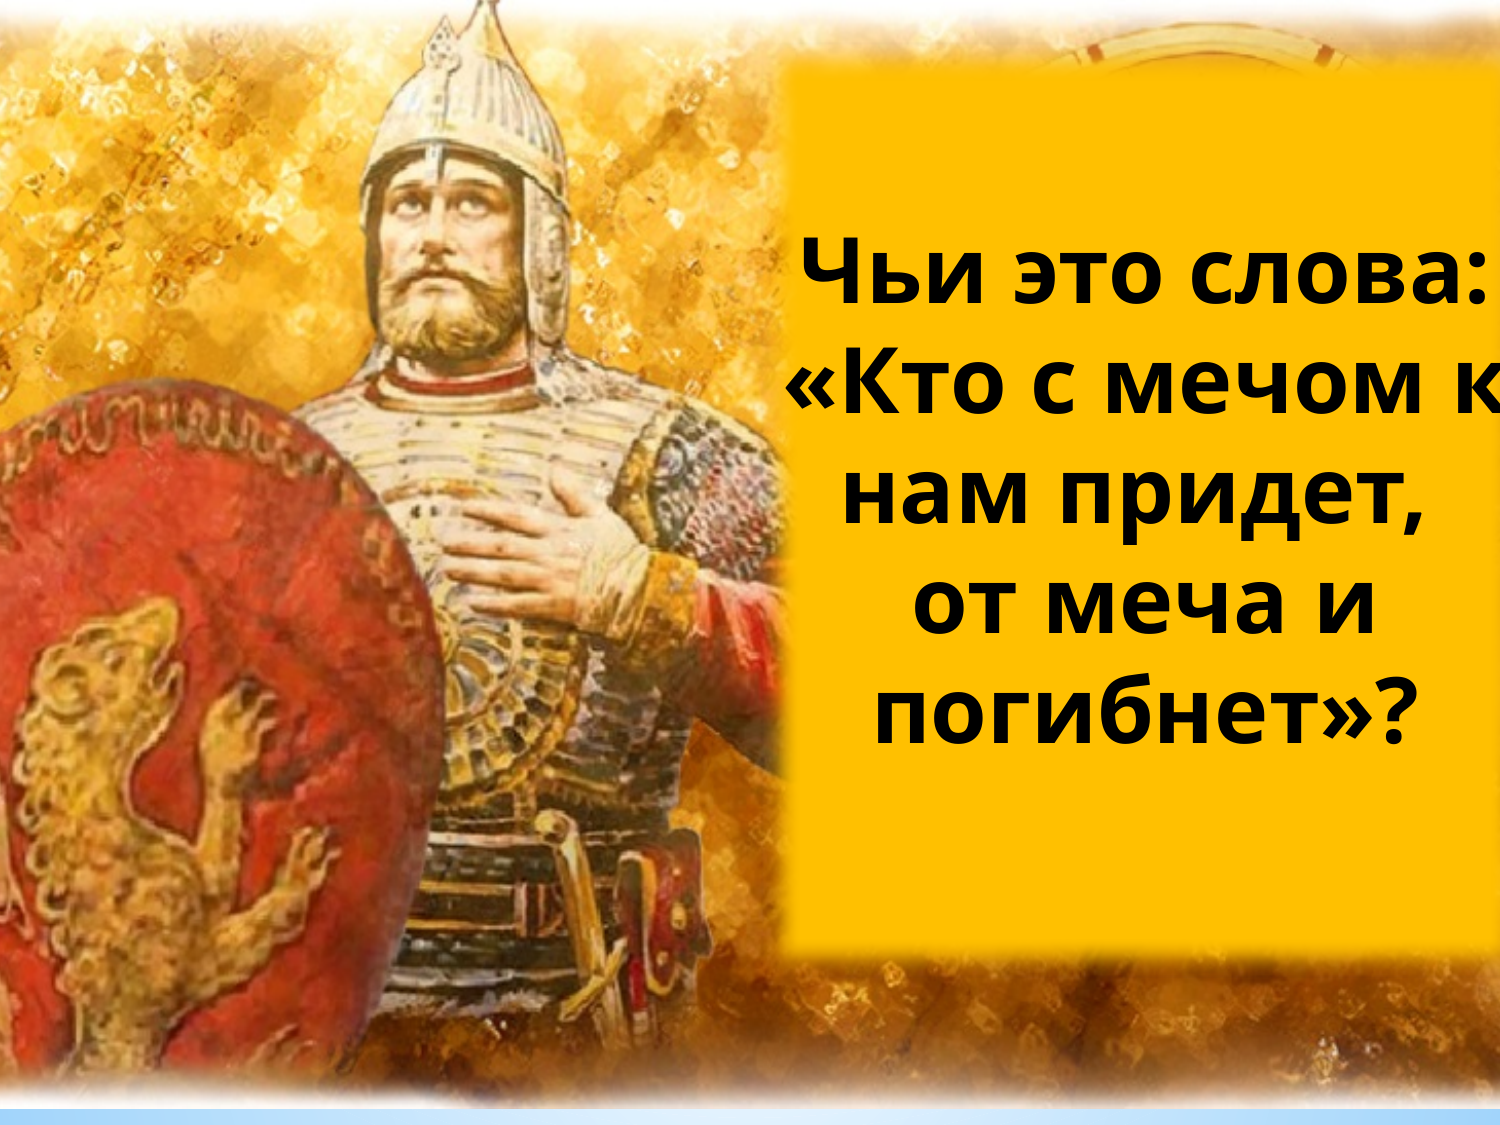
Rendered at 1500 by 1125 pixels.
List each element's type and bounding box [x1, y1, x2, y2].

list [0, 0, 1500, 1110]
